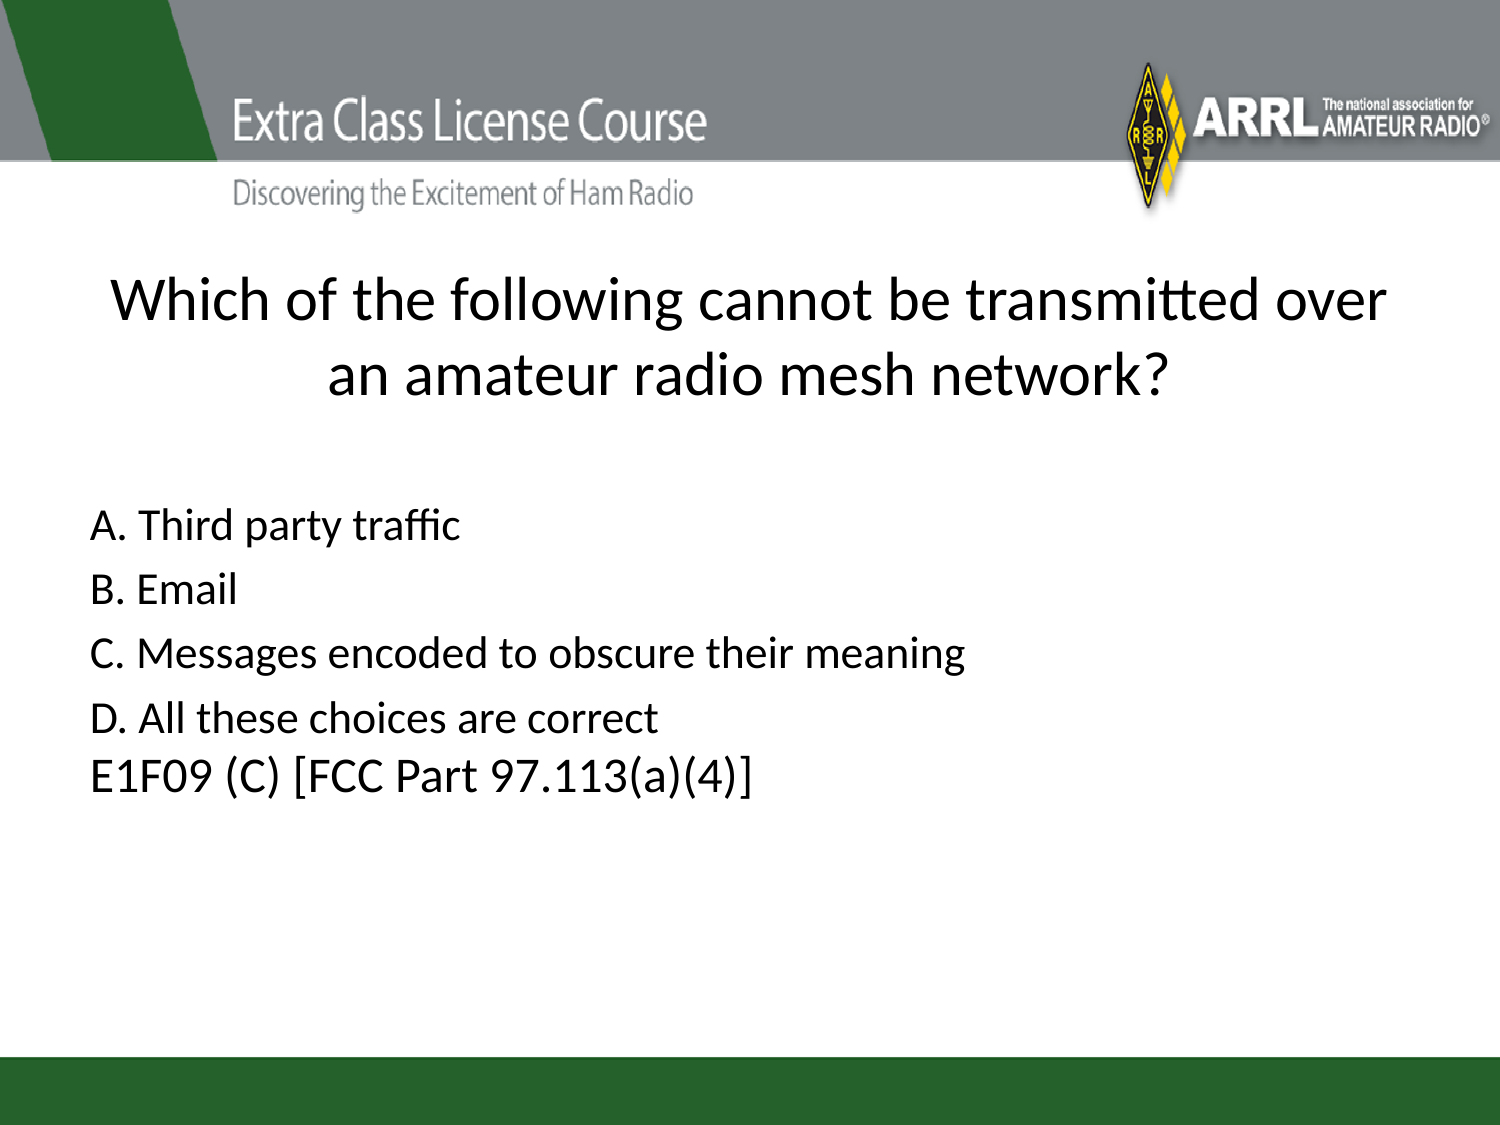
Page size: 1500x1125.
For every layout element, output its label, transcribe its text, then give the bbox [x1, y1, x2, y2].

picture [0, 0, 1500, 1125]
title Which of the following cannot be transmitted over an amateur radio mesh network? [75, 250, 1425, 437]
list A. Third party traffic B. Email C. Messages encoded to obscure their meaning D. All these choices are correct E1F09 (C) [FCC Part 97.113(a)(4)] [75, 487, 1425, 1005]
